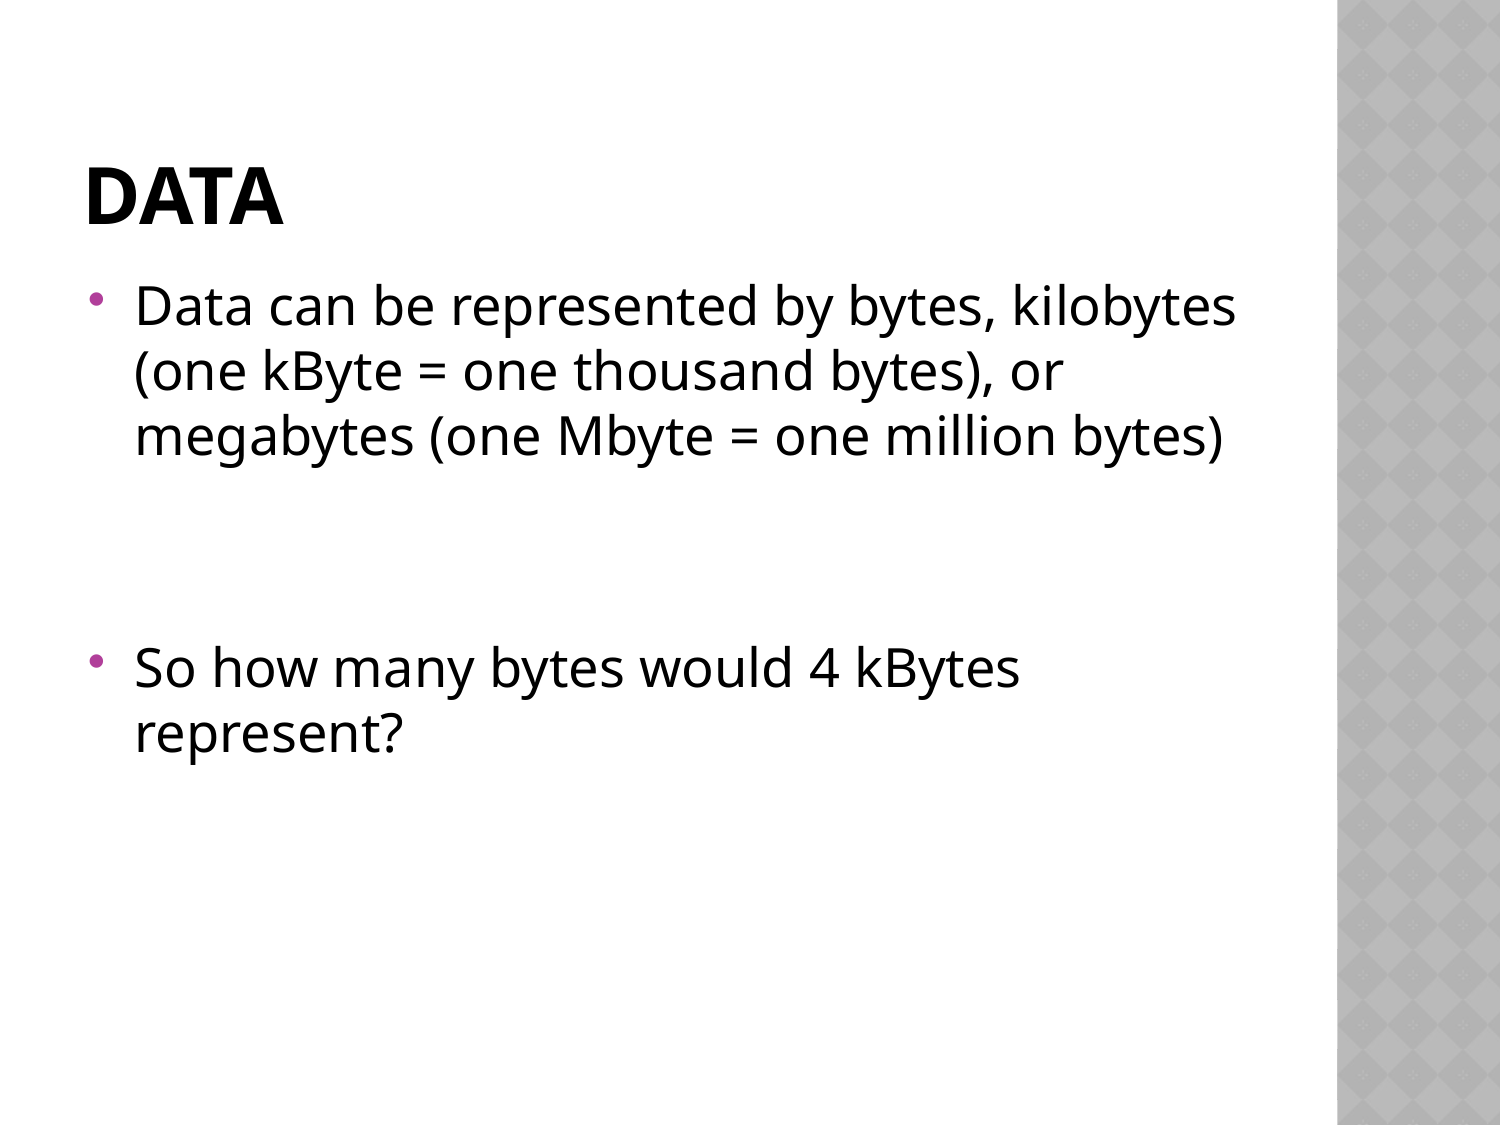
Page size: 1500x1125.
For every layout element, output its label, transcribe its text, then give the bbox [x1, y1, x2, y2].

title Data [75, 52, 1263, 240]
list Data can be represented by bytes, kilobytes (one kByte = one thousand bytes), or megabytes (one Mbyte = one million bytes) So how many bytes would 4 kBytes represent? [75, 264, 1263, 1059]
